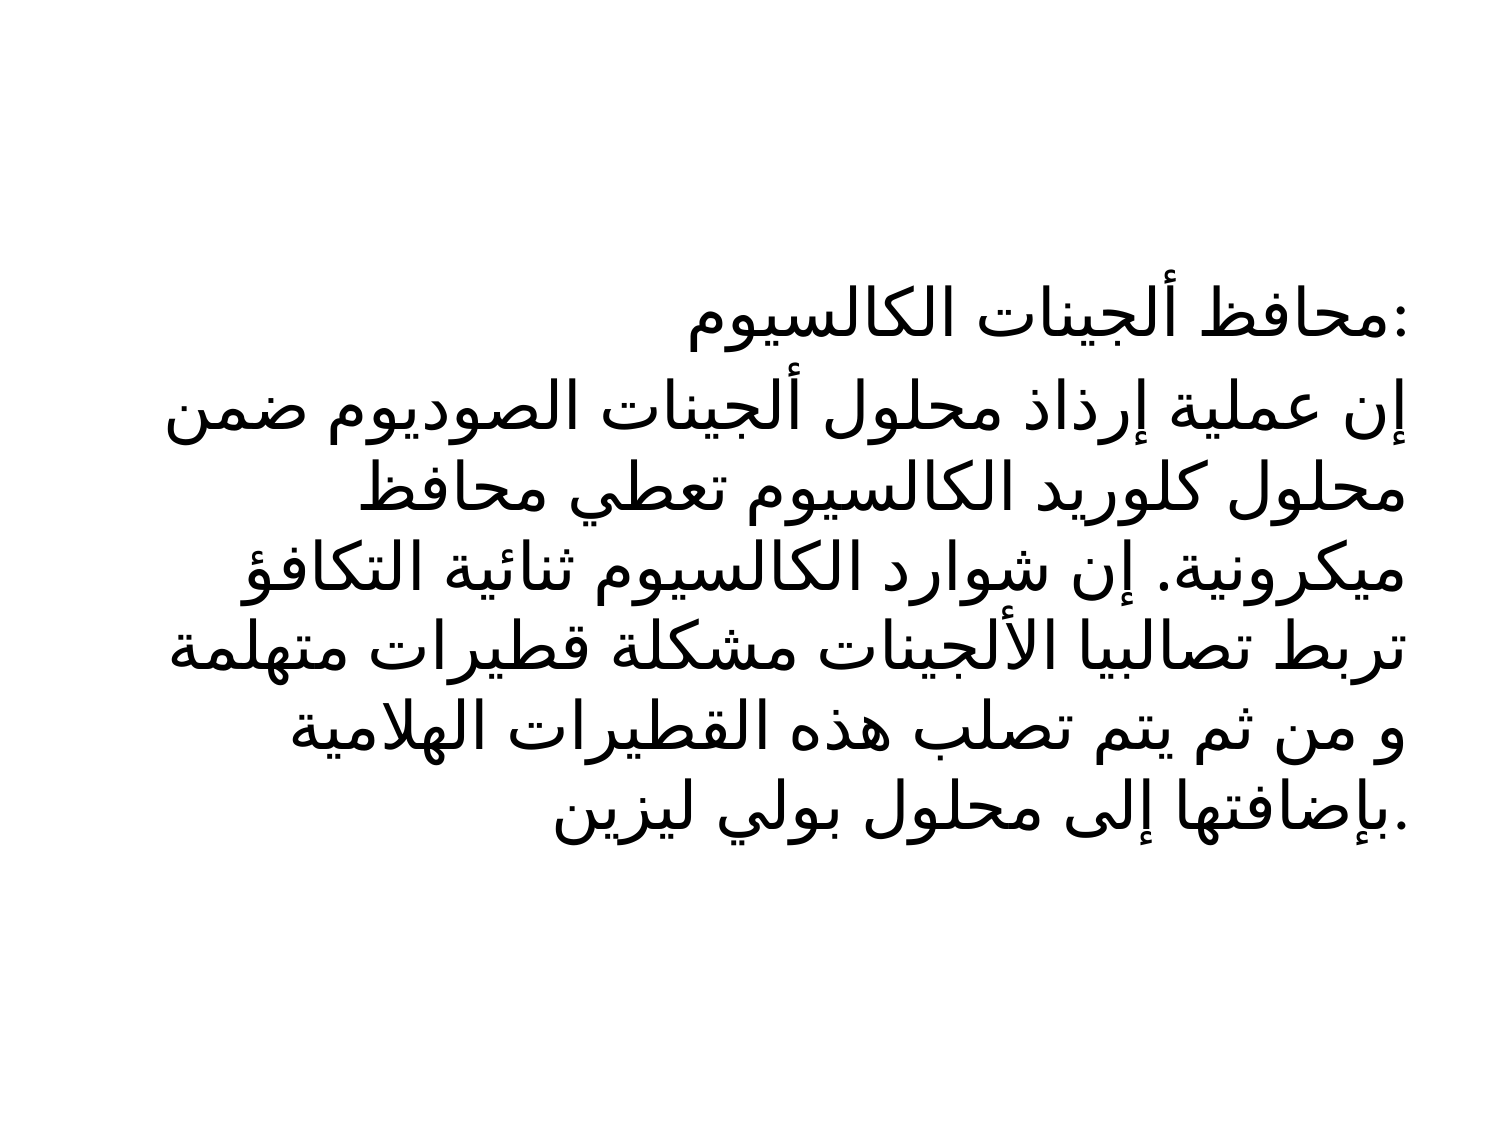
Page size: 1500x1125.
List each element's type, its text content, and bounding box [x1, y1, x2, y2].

list محافظ ألجينات الكالسيوم: إن عملية إرذاذ محلول ألجينات الصوديوم ضمن محلول كلوريد الكالسيوم تعطي محافظ ميكرونية. إن شوارد الكالسيوم ثنائية التكافؤ تربط تصالبيا الألجينات مشكلة قطيرات متهلمة و من ثم يتم تصلب هذه القطيرات الهلامية بإضافتها إلى محلول بولي ليزين. [75, 262, 1425, 1005]
